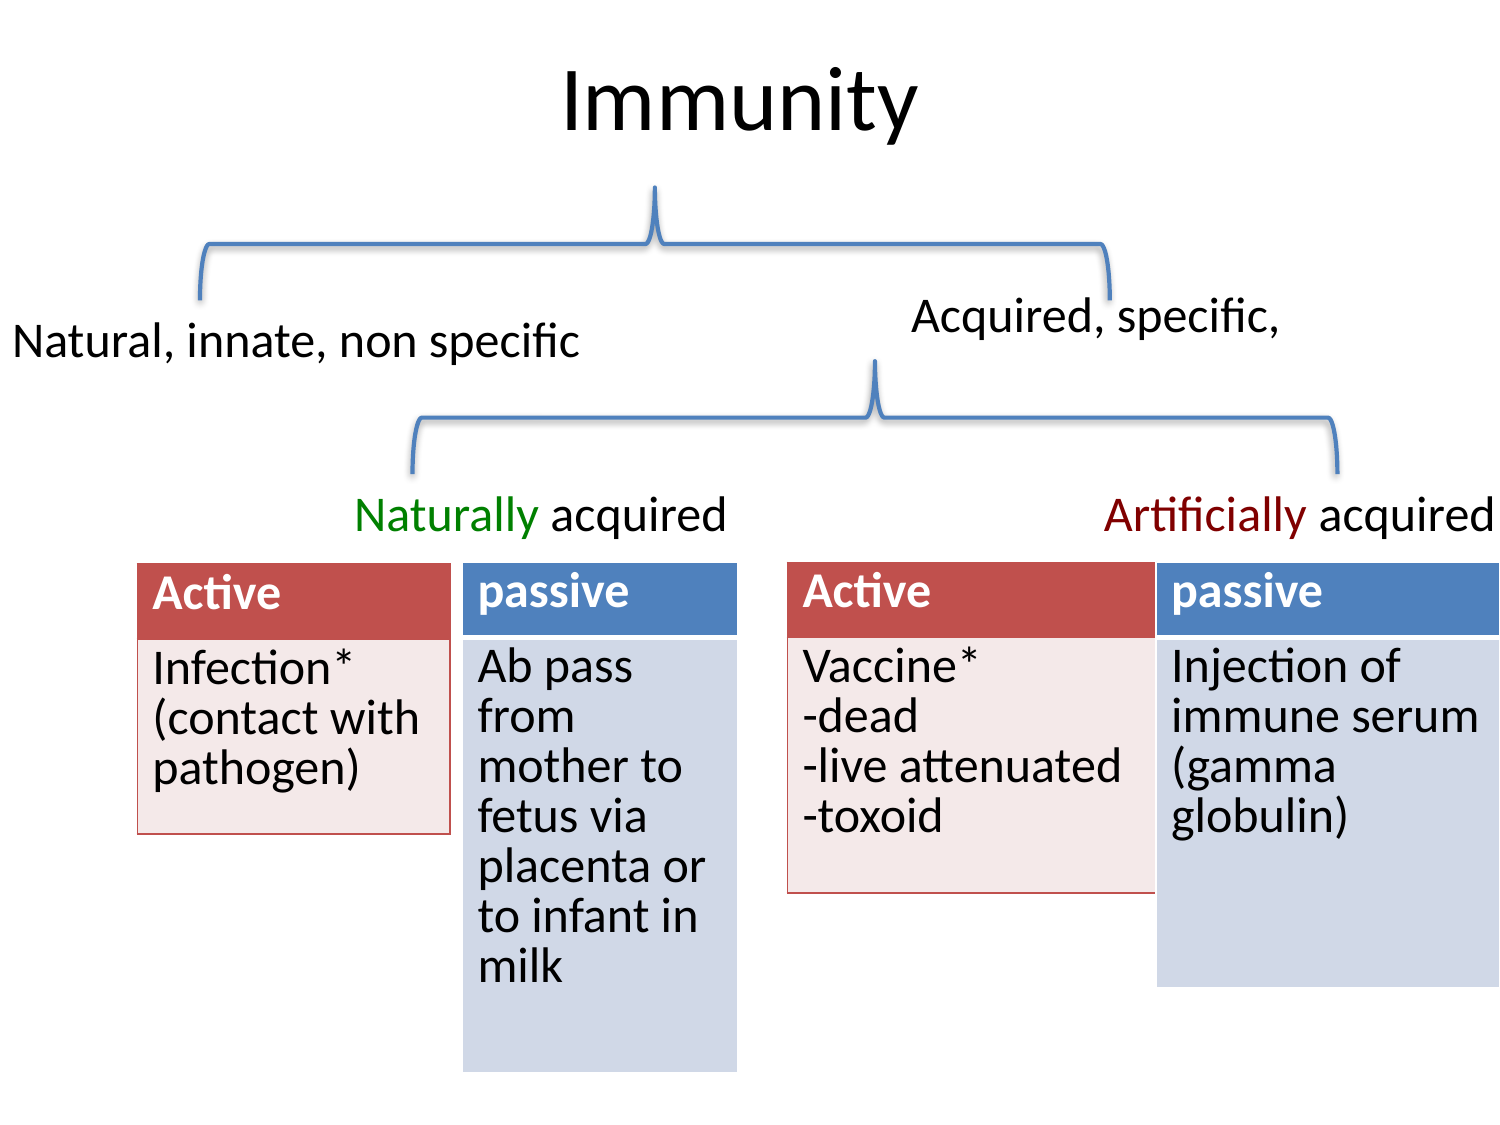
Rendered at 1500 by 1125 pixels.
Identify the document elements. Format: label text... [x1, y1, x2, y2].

text_box Natural, innate, non specific [0, 300, 607, 376]
table_header Active [138, 565, 449, 638]
table_header Active [788, 563, 1155, 637]
table_cell Injection of immune serum (gamma globulin) [1157, 640, 1499, 987]
table_cell Vaccine* -dead -live attenuated -toxoid [788, 638, 1155, 892]
text_box Immunity [74, 0, 1425, 188]
table_header passive [1157, 563, 1499, 635]
text_box [410, 359, 1340, 475]
text_box Acquired, specific, [896, 274, 1307, 350]
table_cell Ab pass from mother to fetus via placenta or to infant in milk [463, 640, 737, 1072]
text_box [197, 185, 1111, 301]
table_cell Infection* (contact with pathogen) [138, 640, 449, 833]
text_box Naturally acquired [339, 474, 743, 549]
table_header passive [463, 563, 737, 635]
text_box Artificially acquired [1089, 474, 1500, 549]
